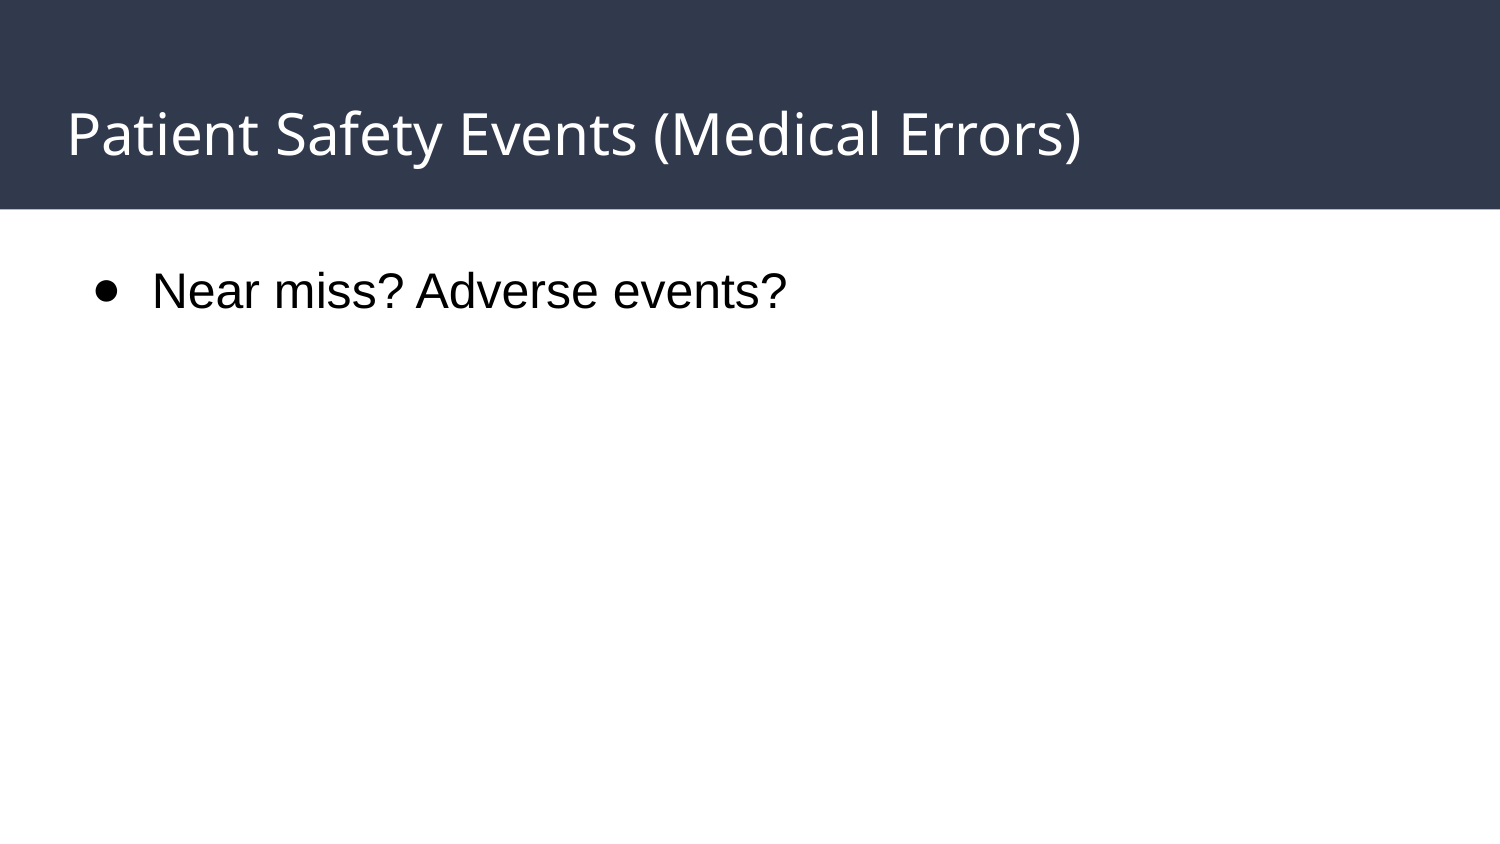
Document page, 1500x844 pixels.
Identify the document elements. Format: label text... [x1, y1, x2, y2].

title Patient Safety Events (Medical Errors) [51, 82, 1449, 185]
text_box Near miss? Adverse events? [61, 243, 1460, 764]
